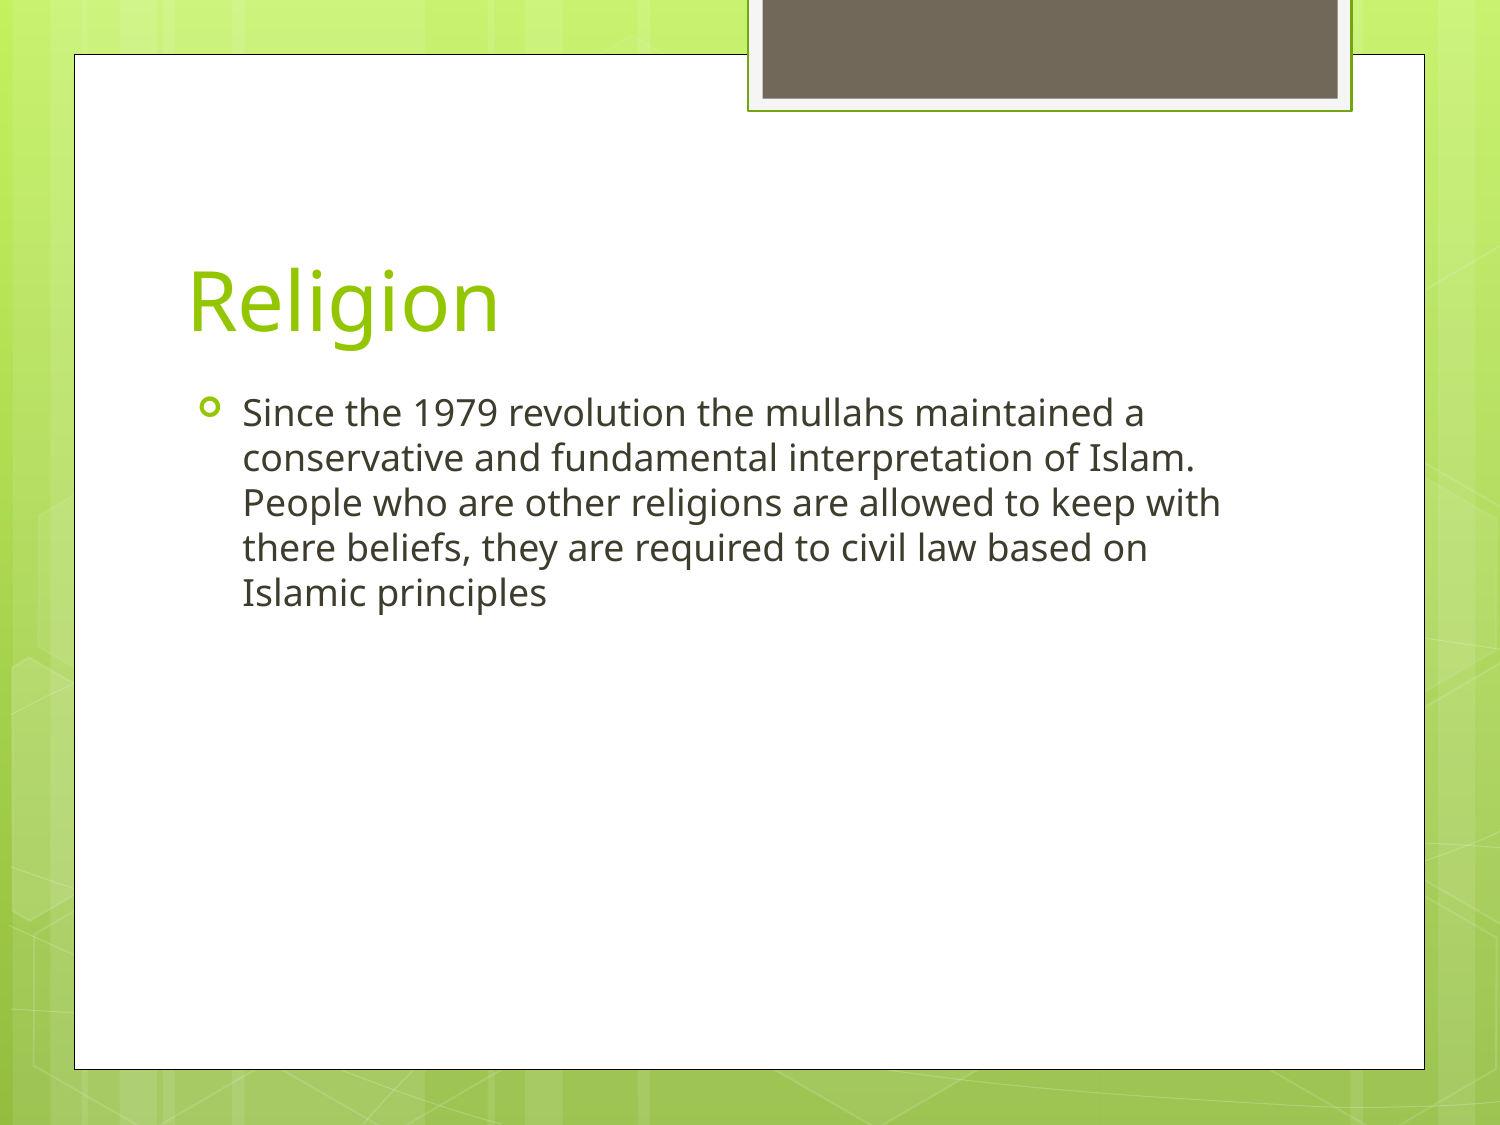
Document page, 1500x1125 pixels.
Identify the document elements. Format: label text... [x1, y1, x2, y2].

list Since the 1979 revolution the mullahs maintained a conservative and fundamental interpretation of Islam. People who are other religions are allowed to keep with there beliefs, they are required to civil law based on Islamic principles [171, 381, 1283, 663]
title Religion [171, 168, 1324, 357]
